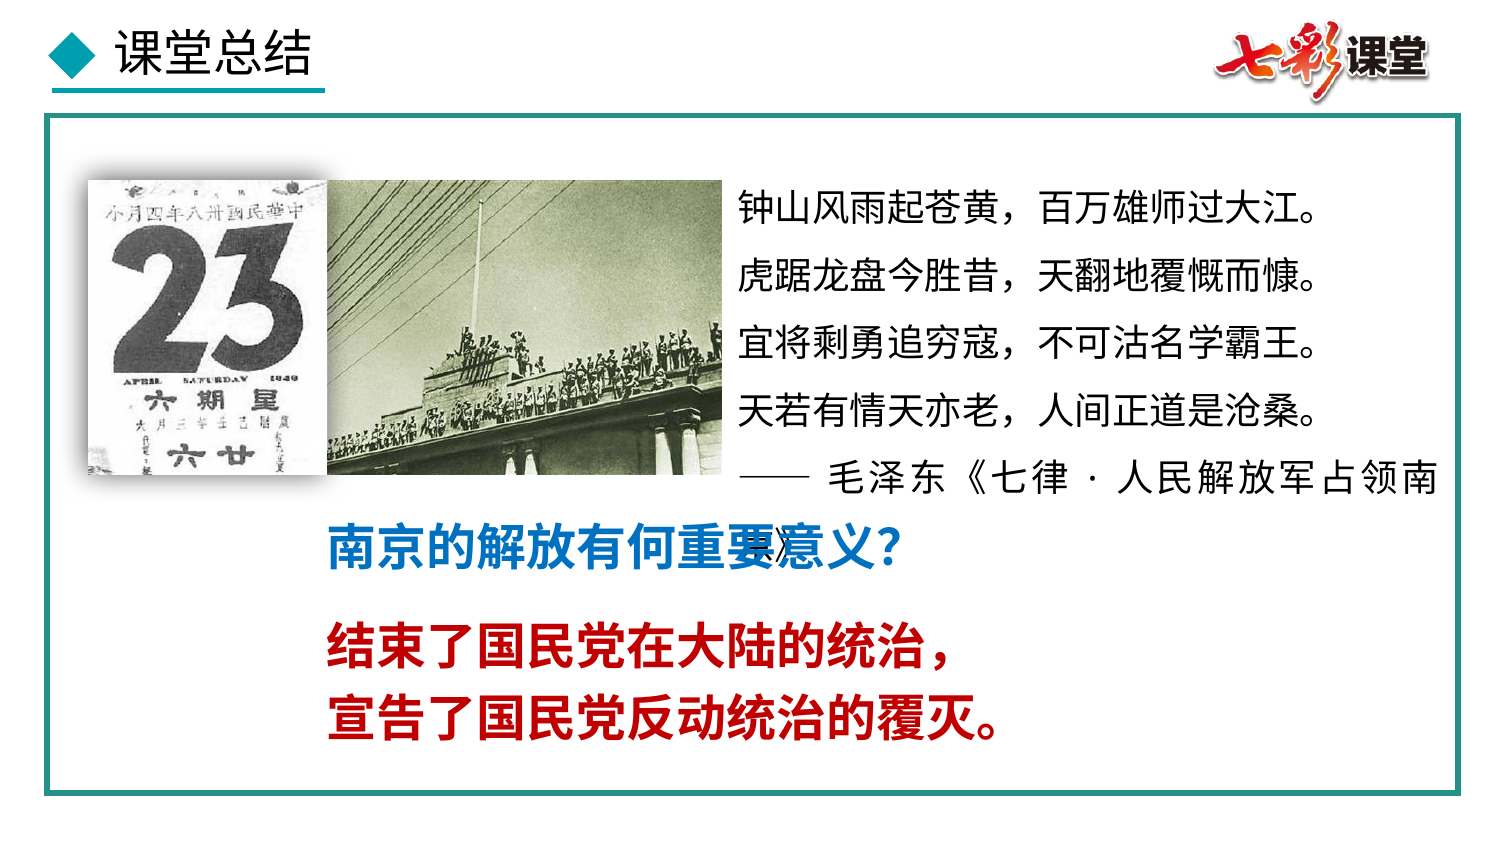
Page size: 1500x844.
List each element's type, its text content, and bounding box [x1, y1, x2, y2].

text_box 南京的解放有何重要意义？ [315, 509, 978, 581]
picture [1210, 15, 1434, 106]
text_box 结束了国民党在大陆的统治， 宣告了国民党反动统治的覆灭。 [314, 596, 1283, 752]
picture [87, 179, 722, 475]
text_box 钟山风雨起苍黄，百万雄师过大江。 虎踞龙盘今胜昔，天翻地覆慨而慷。 宜将剩勇追穷寇，不可沽名学霸王。 天若有情天亦老，人间正道是沧桑。 ——毛泽东《七律·人民解放军占领南京》 [726, 156, 1450, 573]
